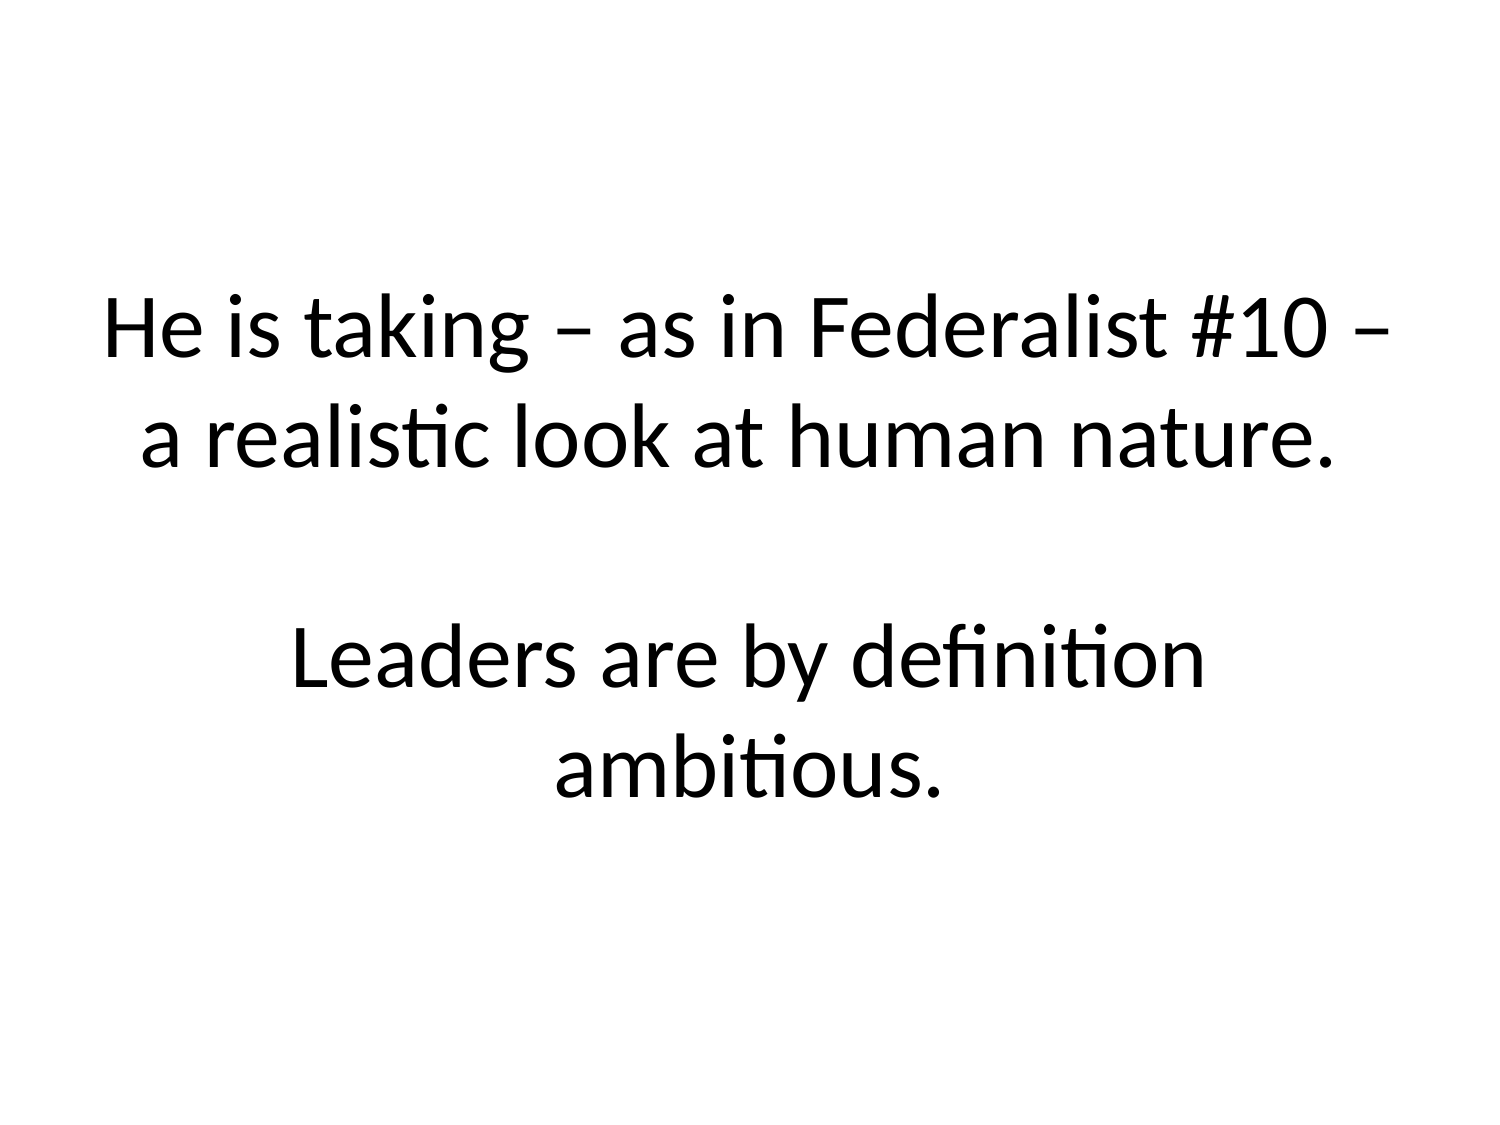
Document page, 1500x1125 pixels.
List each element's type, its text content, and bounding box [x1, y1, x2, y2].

title He is taking – as in Federalist #10 – a realistic look at human nature. Leaders are by definition ambitious. [74, 44, 1426, 1038]
